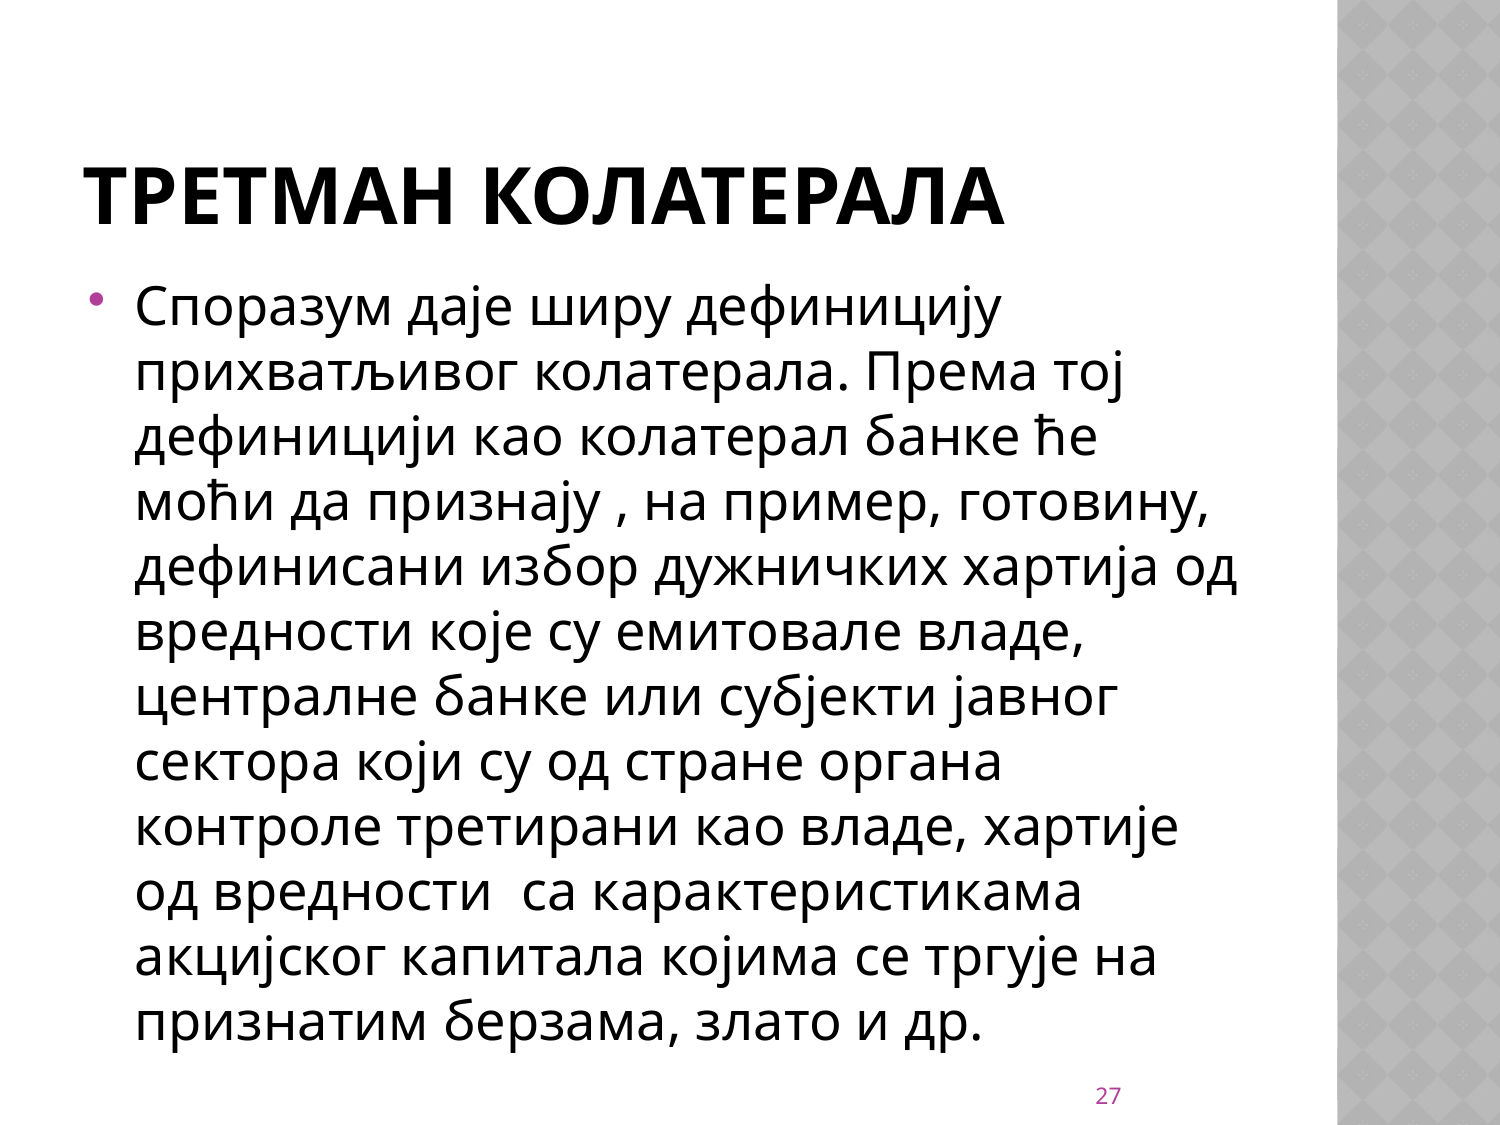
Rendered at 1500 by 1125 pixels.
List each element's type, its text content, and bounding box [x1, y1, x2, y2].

title Третман колатерала [75, 52, 1263, 240]
slide_number 27 [1025, 1075, 1122, 1113]
list Споразум даје ширу дефиницију прихватљивог колатерала. Према тој дефиницији као колатерал банке ће моћи да признају , на пример, готовину, дефинисани избор дужничких хартија од вредности које су емитовале владе, централне банке или субјекти јавног сектора који су од стране органа контроле третирани као владе, хартије од вредности са карактеристикама акцијског капитала којима се тргује на признатим берзама, злато и др. [75, 264, 1263, 1059]
